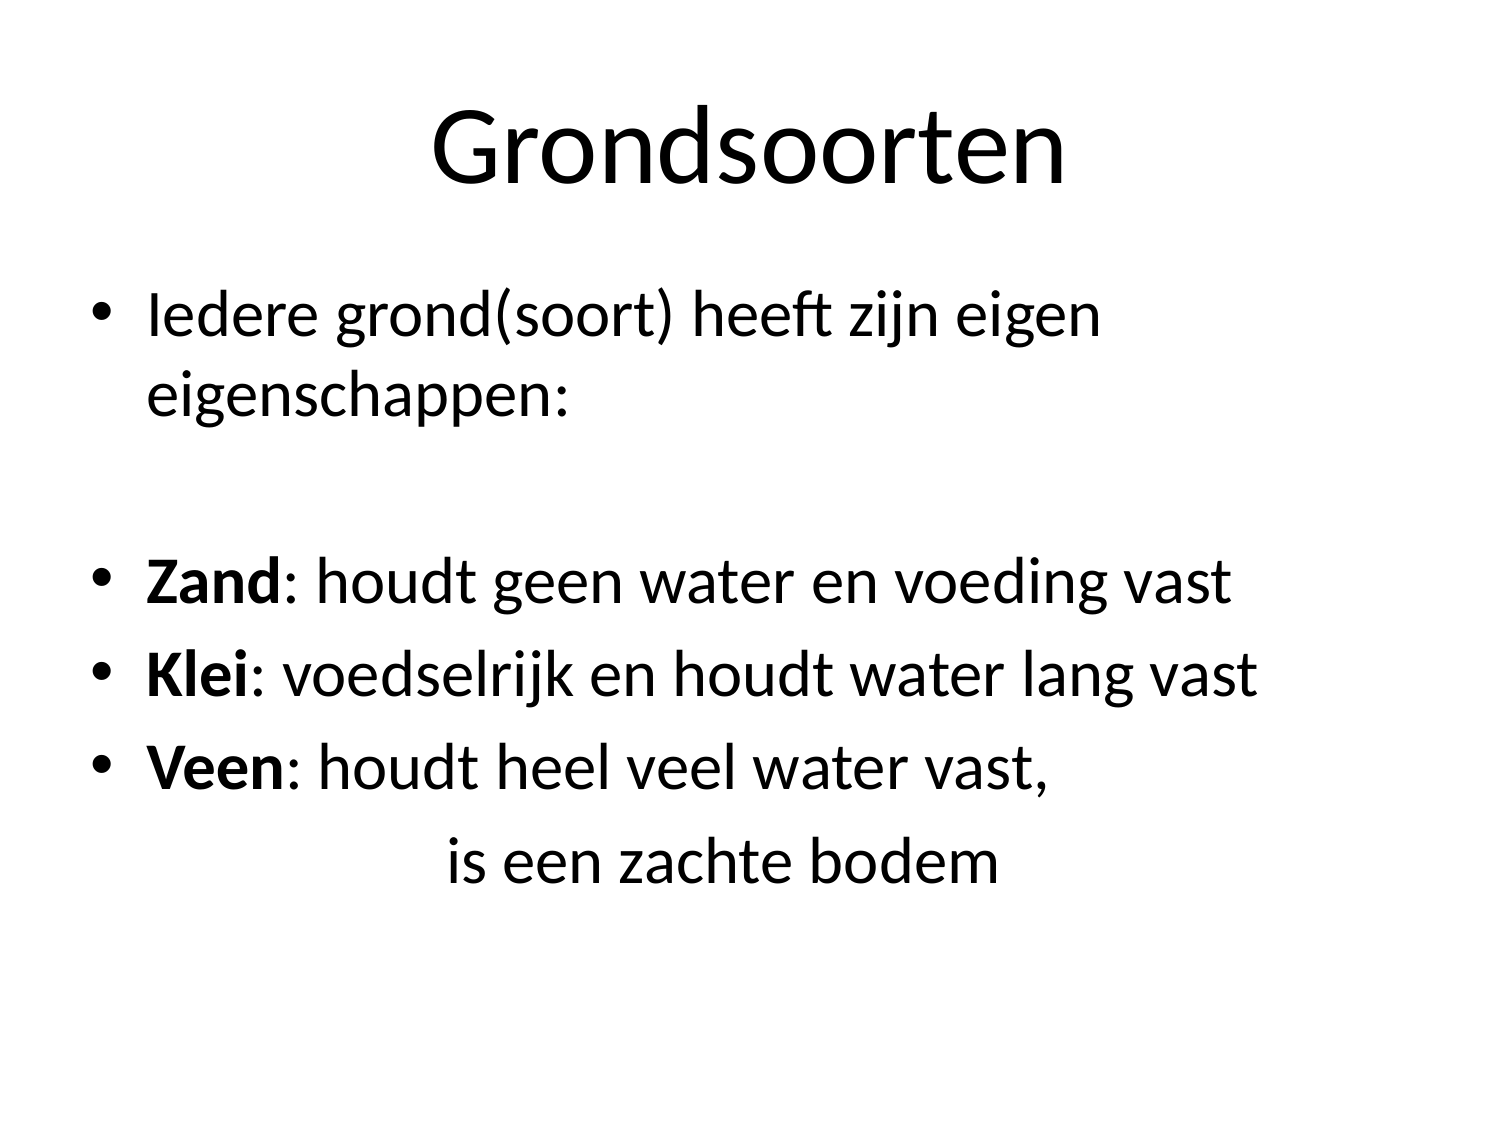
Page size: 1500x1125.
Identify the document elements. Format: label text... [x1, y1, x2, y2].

list Iedere grond(soort) heeft zijn eigen eigenschappen: Zand: houdt geen water en voeding vast Klei: voedselrijk en houdt water lang vast Veen: houdt heel veel water vast, is een zachte bodem [75, 262, 1425, 1005]
title Grondsoorten [75, 45, 1425, 233]
